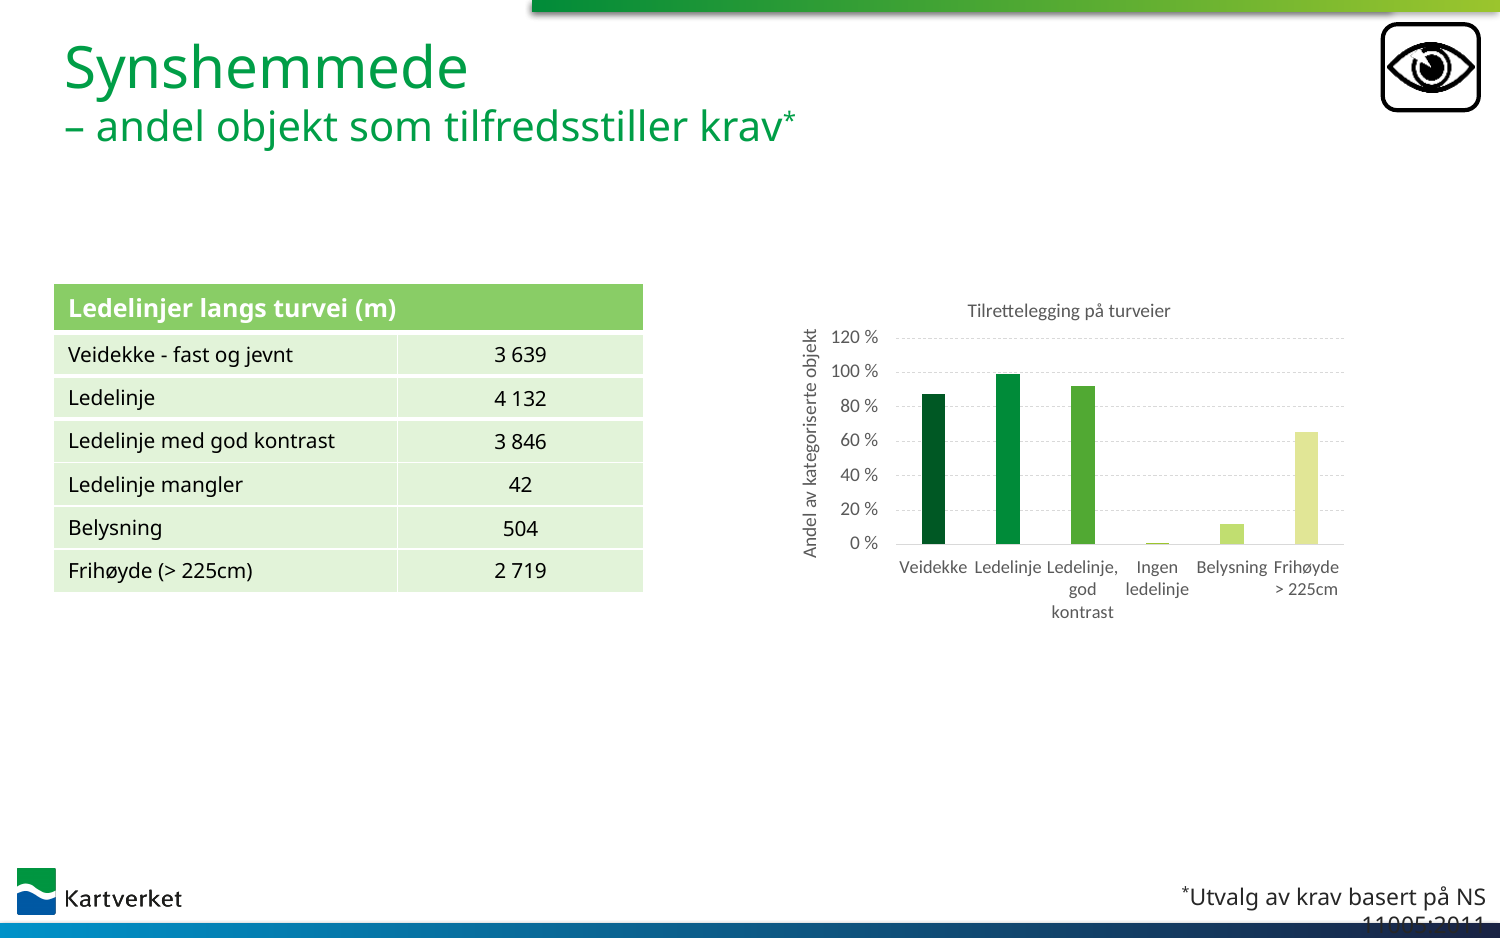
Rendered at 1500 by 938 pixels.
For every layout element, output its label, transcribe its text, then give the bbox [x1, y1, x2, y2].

picture [791, 291, 1348, 630]
table_cell Ledelinje med god kontrast [54, 421, 397, 462]
table_cell Frihøyde (> 225cm) [54, 550, 397, 592]
table_cell Veidekke - fast og jevnt [54, 335, 397, 374]
table_cell 4 132 [398, 378, 643, 417]
table_cell Belysning [54, 507, 397, 548]
table_header Ledelinjer langs turvei (m) [54, 284, 643, 330]
table_cell 3 639 [398, 335, 643, 374]
table_cell Ledelinje mangler [54, 463, 397, 505]
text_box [1382, 24, 1480, 111]
table_cell 3 846 [398, 421, 643, 462]
text_box Synshemmede – andel objekt som tilfredsstiller krav* [49, 24, 1431, 158]
table_cell 504 [398, 507, 643, 548]
table_cell 2 719 [398, 550, 643, 592]
table_cell 42 [398, 463, 643, 505]
table_cell Ledelinje [54, 378, 397, 417]
text_box *Utvalg av krav basert på NS 11005:2011 [1068, 873, 1500, 938]
